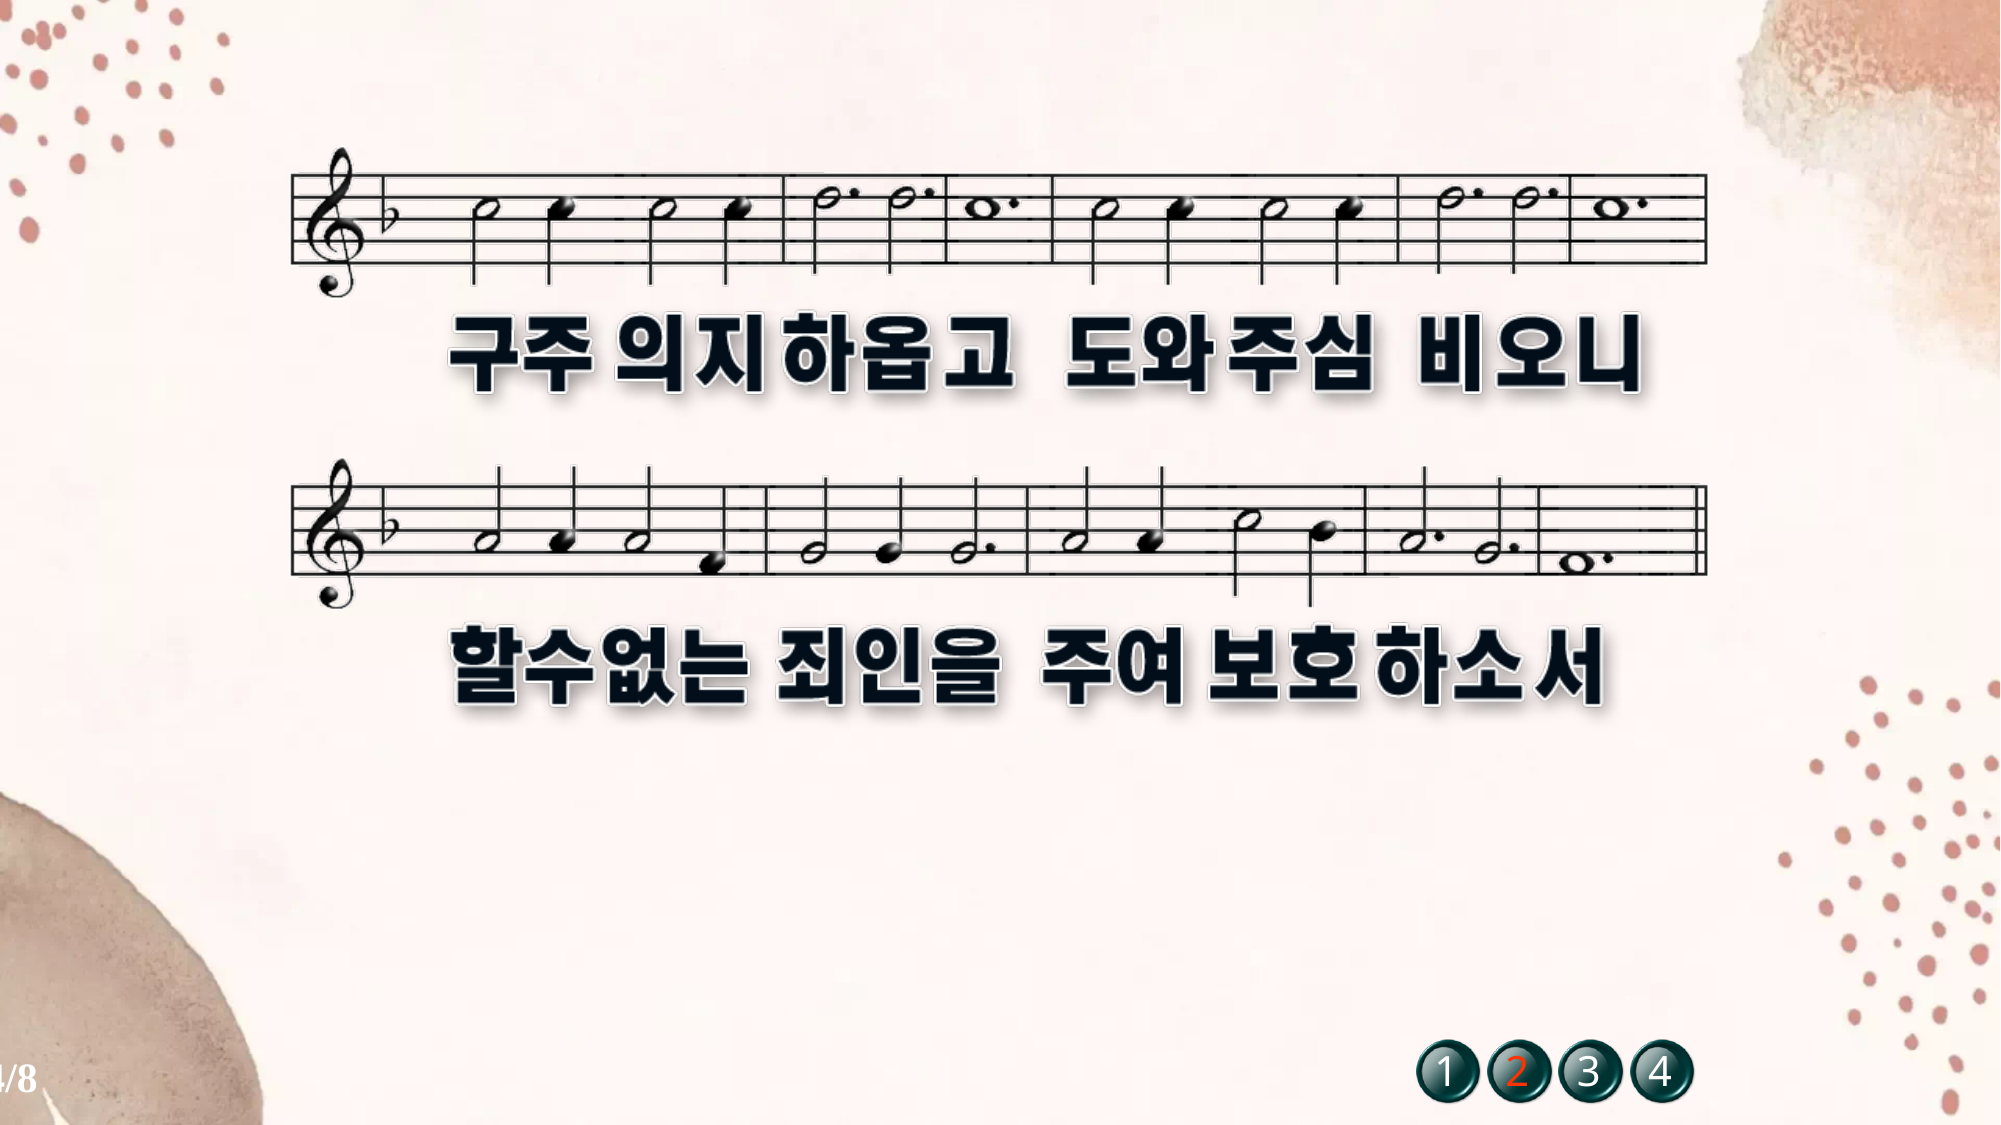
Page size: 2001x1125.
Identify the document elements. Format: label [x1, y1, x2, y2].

text_box [1555, 1035, 1626, 1106]
text_box [1413, 1035, 1484, 1106]
picture [0, 0, 2001, 1125]
text_box [1484, 1035, 1555, 1106]
text_box [1627, 1035, 1697, 1106]
